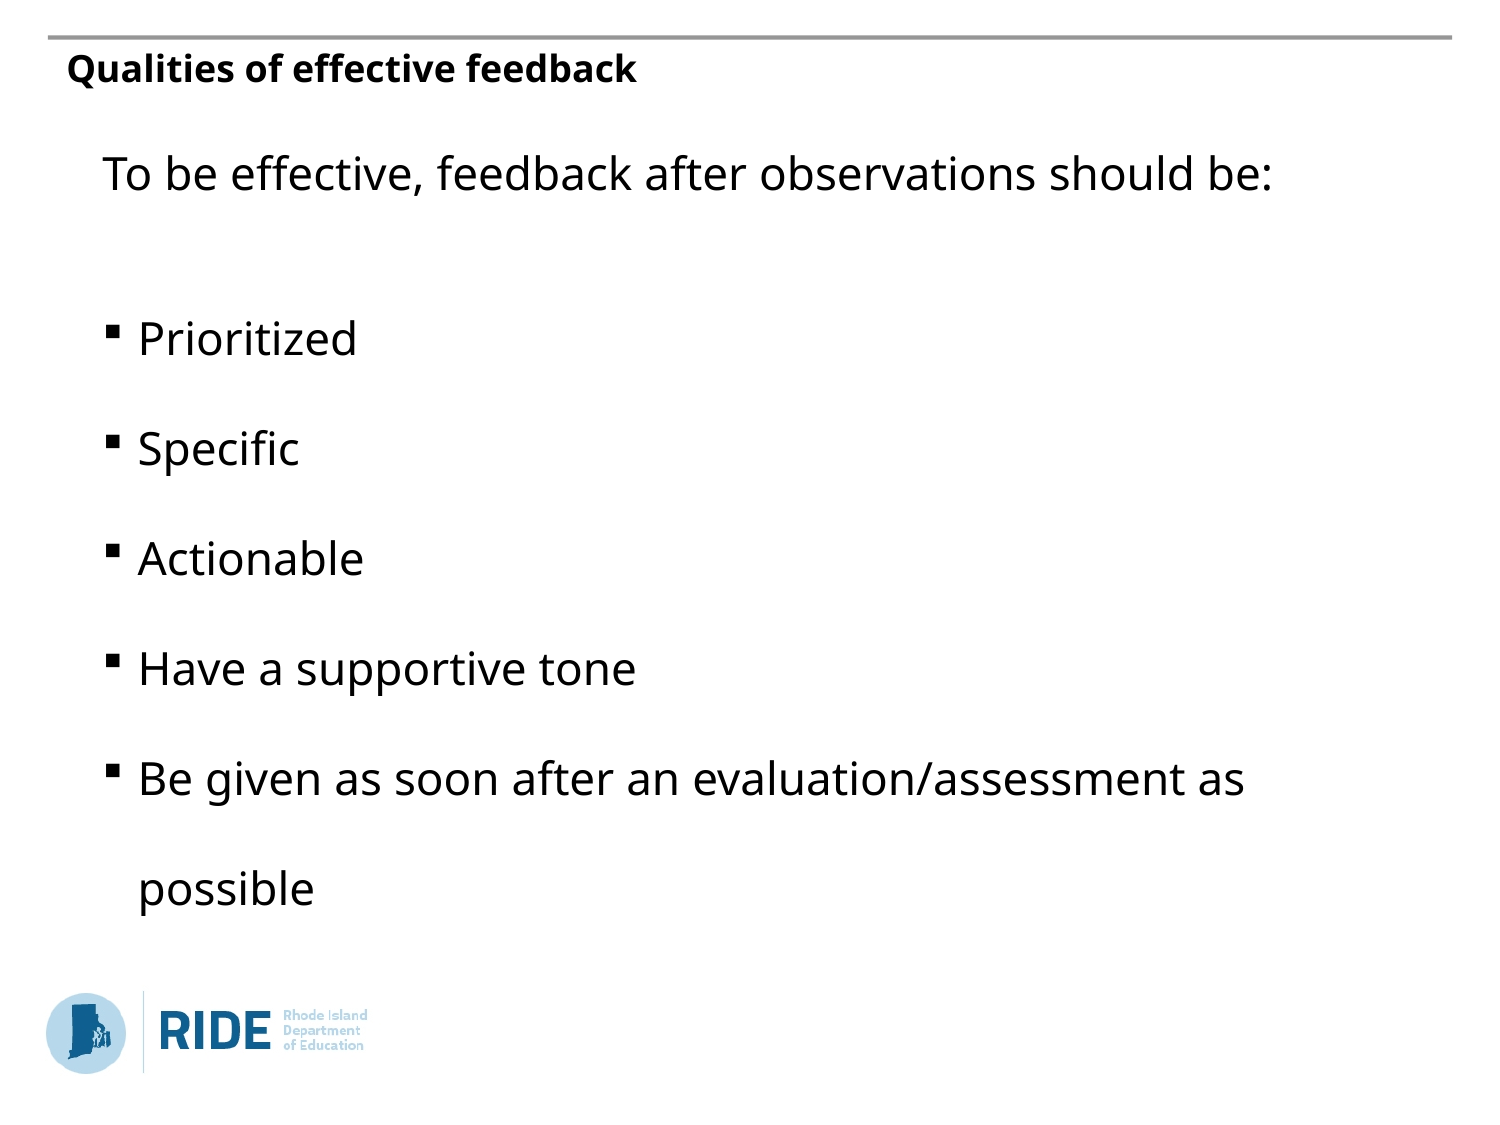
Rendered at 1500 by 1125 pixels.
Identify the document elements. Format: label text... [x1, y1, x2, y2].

text_box To be effective, feedback after observations should be: Prioritized Specific Actionable Have a supportive tone Be given as soon after an evaluation/assessment as possible [87, 137, 1375, 1032]
title Qualities of effective feedback [51, 37, 1449, 176]
picture [37, 985, 413, 1079]
